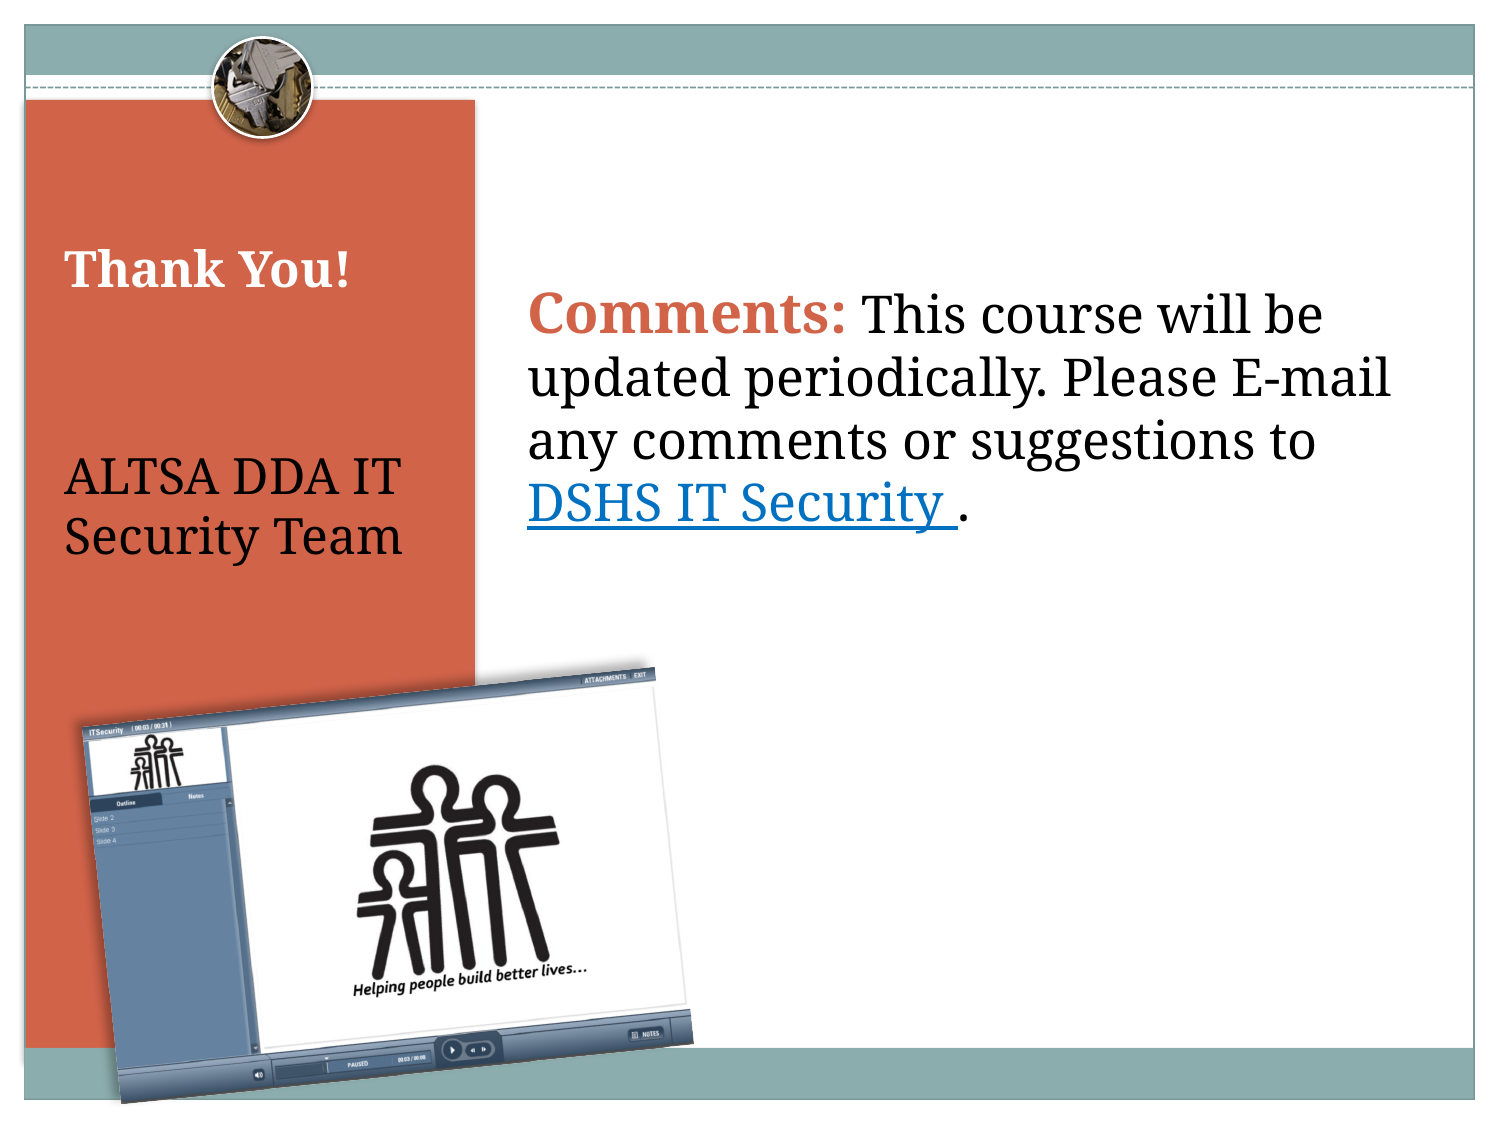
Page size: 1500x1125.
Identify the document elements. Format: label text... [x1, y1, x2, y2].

picture [214, 39, 311, 136]
list Comments: This course will be updated periodically. Please E-mail any comments or suggestions to DSHS IT Security . [512, 112, 1438, 613]
title Thank You! [50, 174, 463, 425]
picture [82, 667, 693, 1104]
text_box ALTSA DDA IT Security Team [50, 437, 463, 573]
